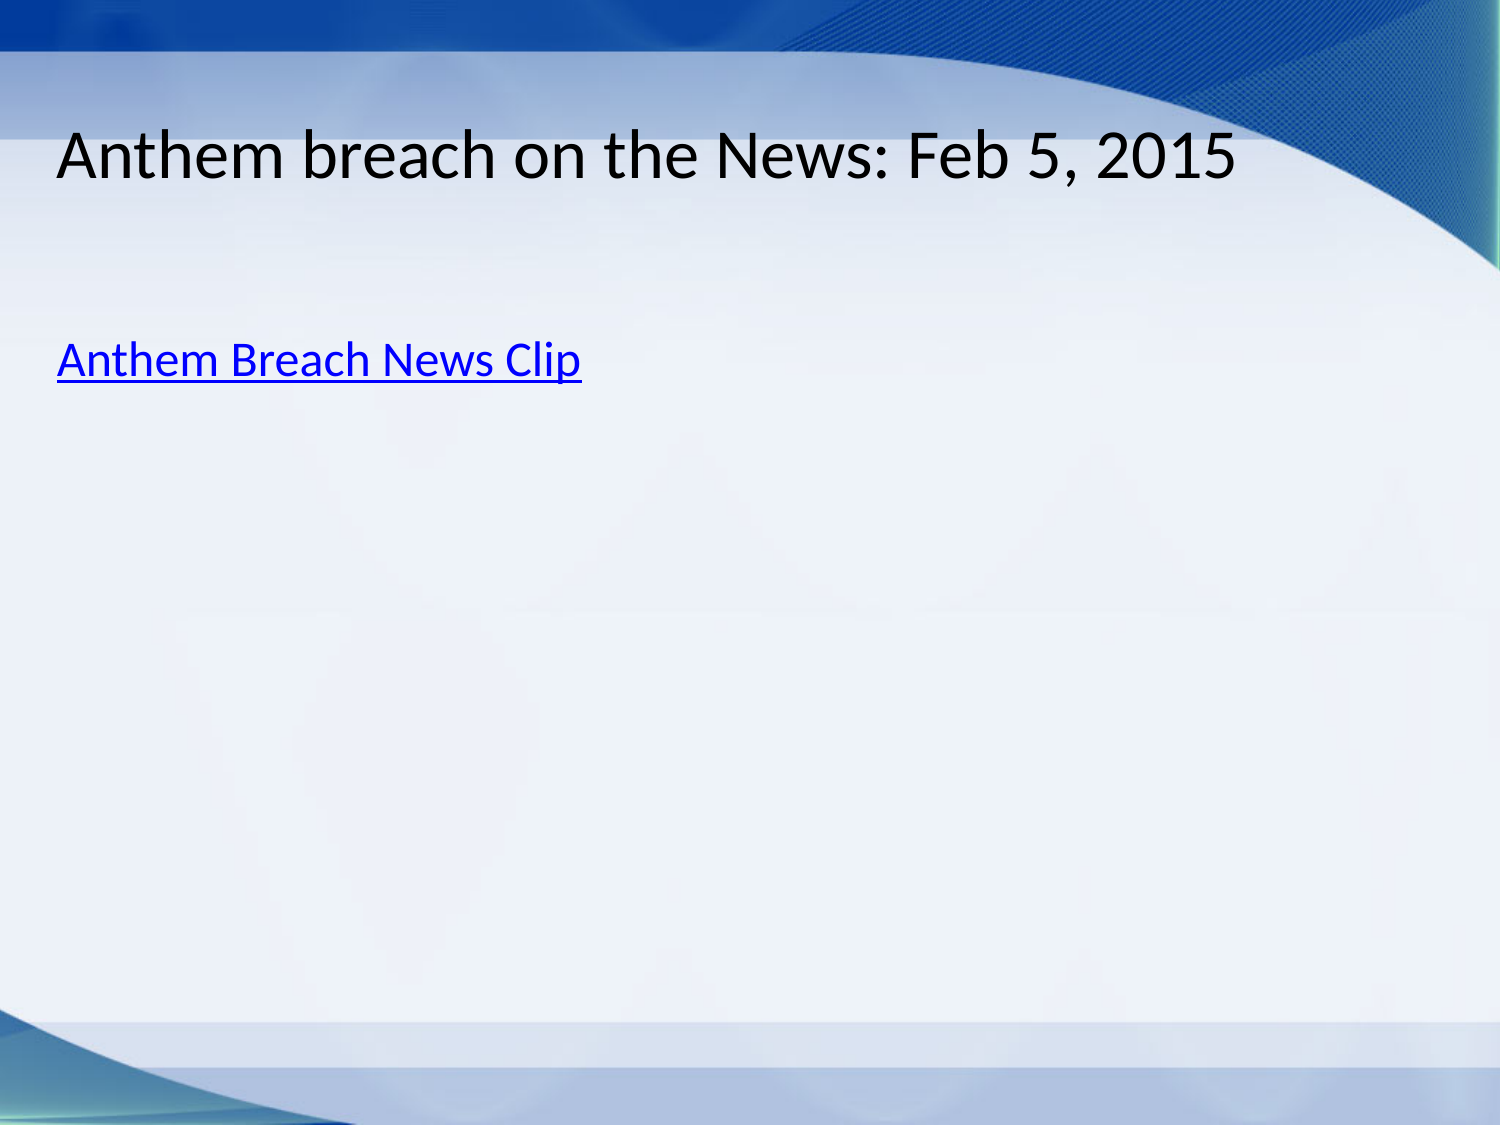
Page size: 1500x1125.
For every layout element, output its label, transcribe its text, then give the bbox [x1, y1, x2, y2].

picture [0, 0, 1500, 1125]
list Anthem Breach News Clip [41, 318, 1392, 419]
title Anthem breach on the News: Feb 5, 2015 [41, 99, 1414, 200]
